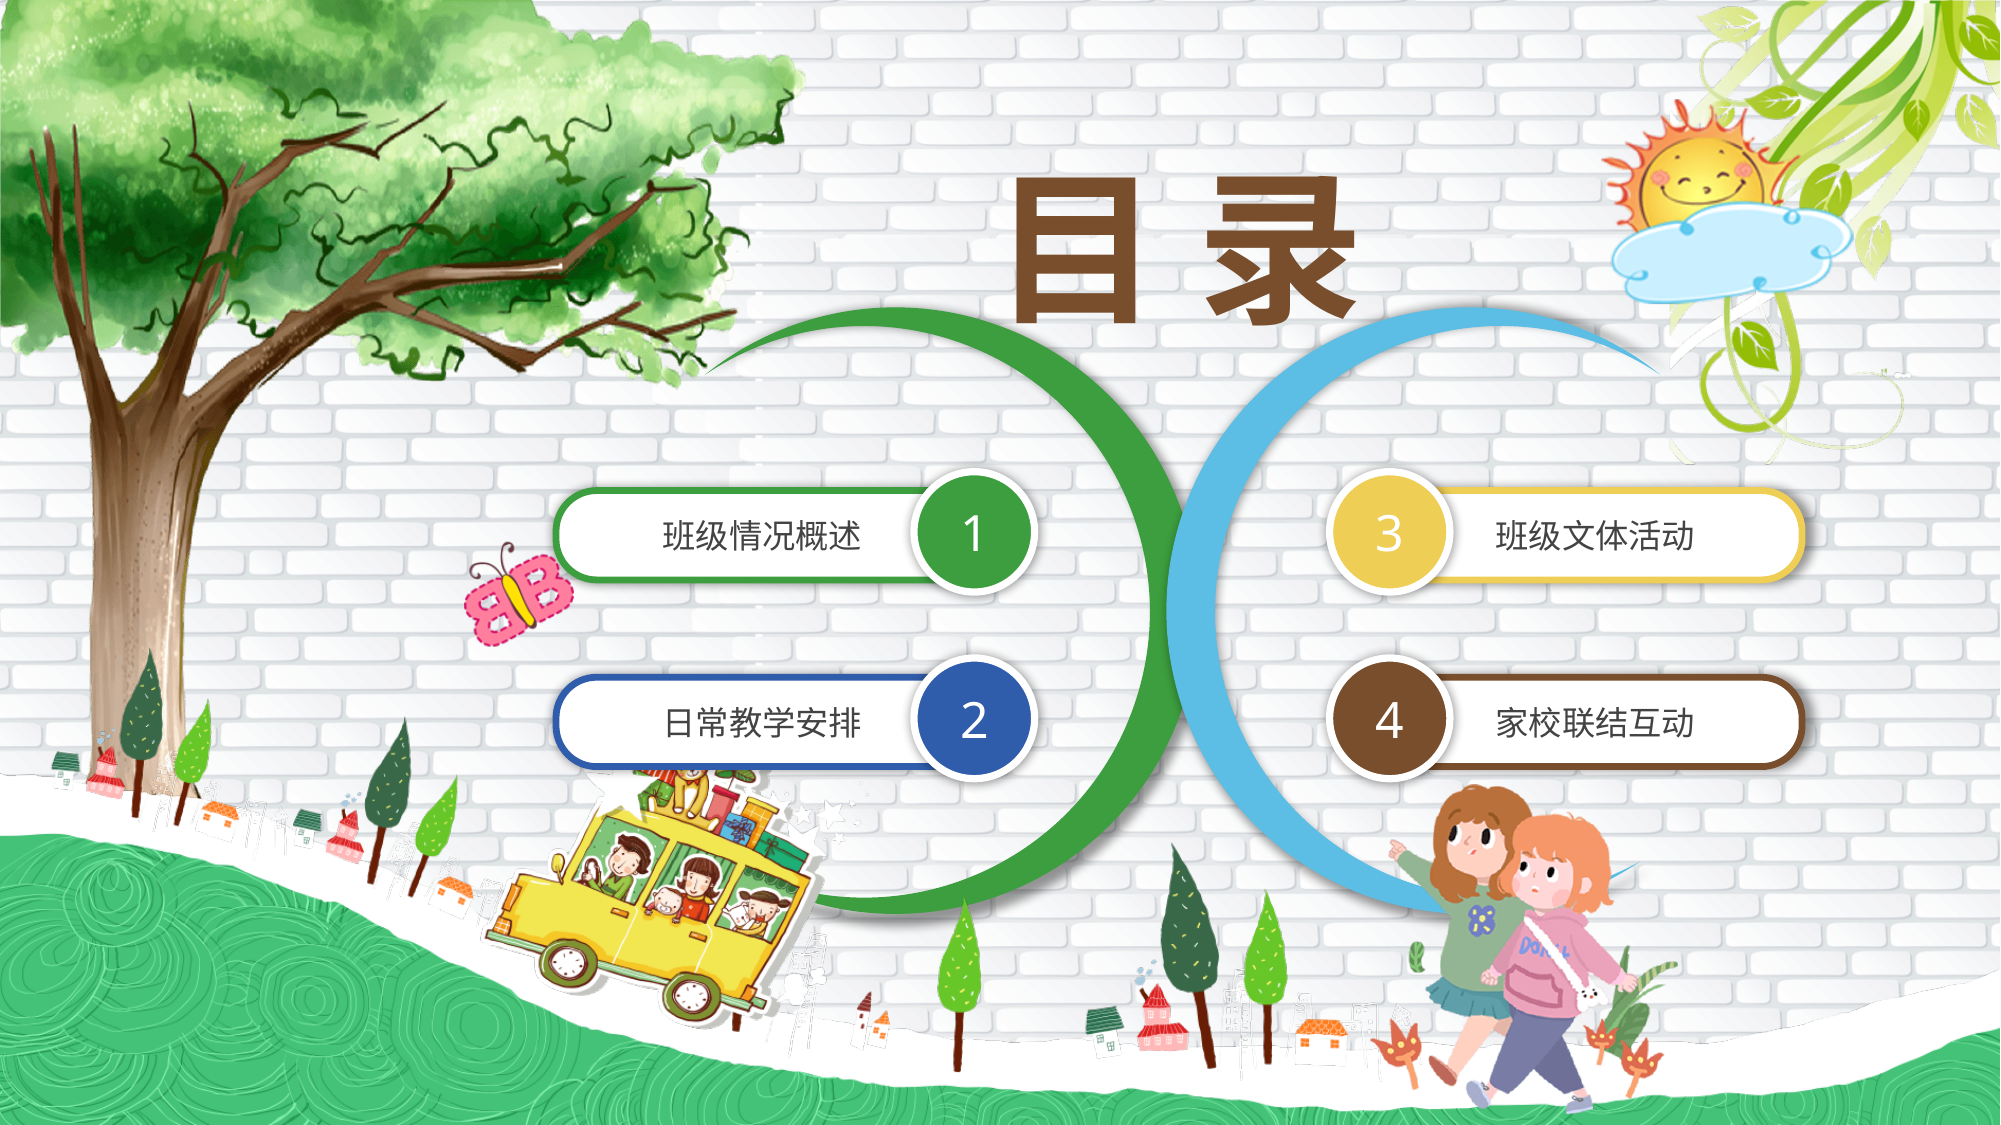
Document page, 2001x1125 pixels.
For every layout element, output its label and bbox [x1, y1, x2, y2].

picture [1536, 0, 2000, 488]
text_box [555, 657, 1035, 779]
picture [429, 518, 596, 673]
text_box [0, 0, 2000, 1125]
